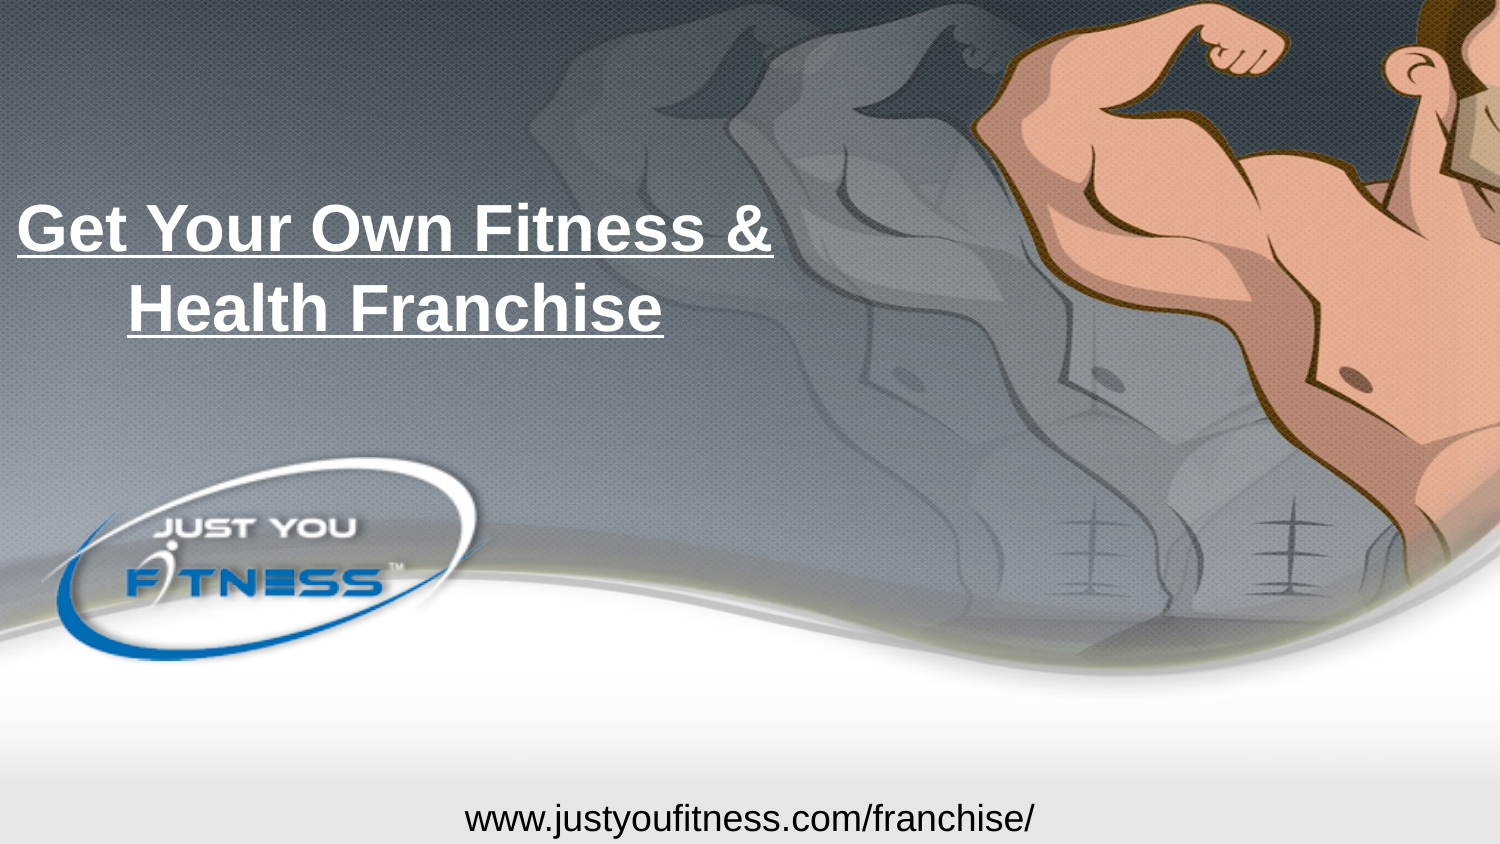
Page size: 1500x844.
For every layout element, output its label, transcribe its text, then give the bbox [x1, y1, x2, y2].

text_box www.justyoufitness.com/franchise/ [0, 786, 1500, 844]
title Get Your Own Fitness & Health Franchise [0, 213, 869, 316]
picture [0, 0, 1500, 786]
